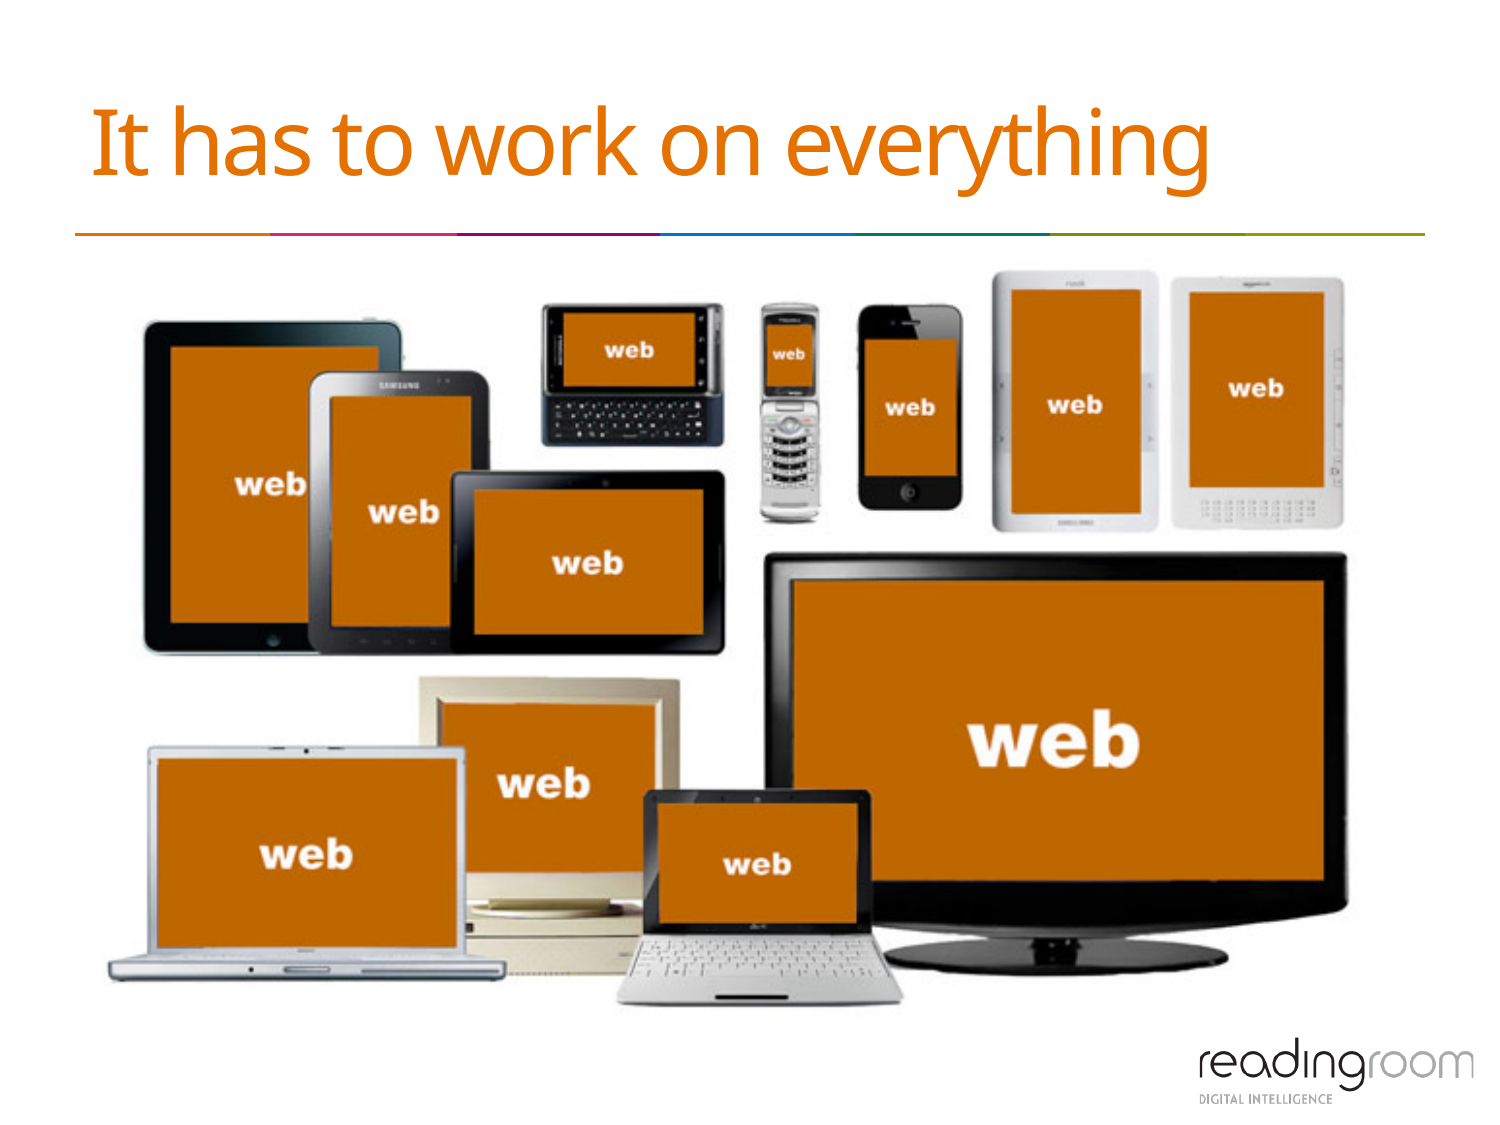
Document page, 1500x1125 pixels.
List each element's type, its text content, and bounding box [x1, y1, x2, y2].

title It has to work on everything [75, 45, 1425, 233]
picture [100, 257, 1362, 1020]
